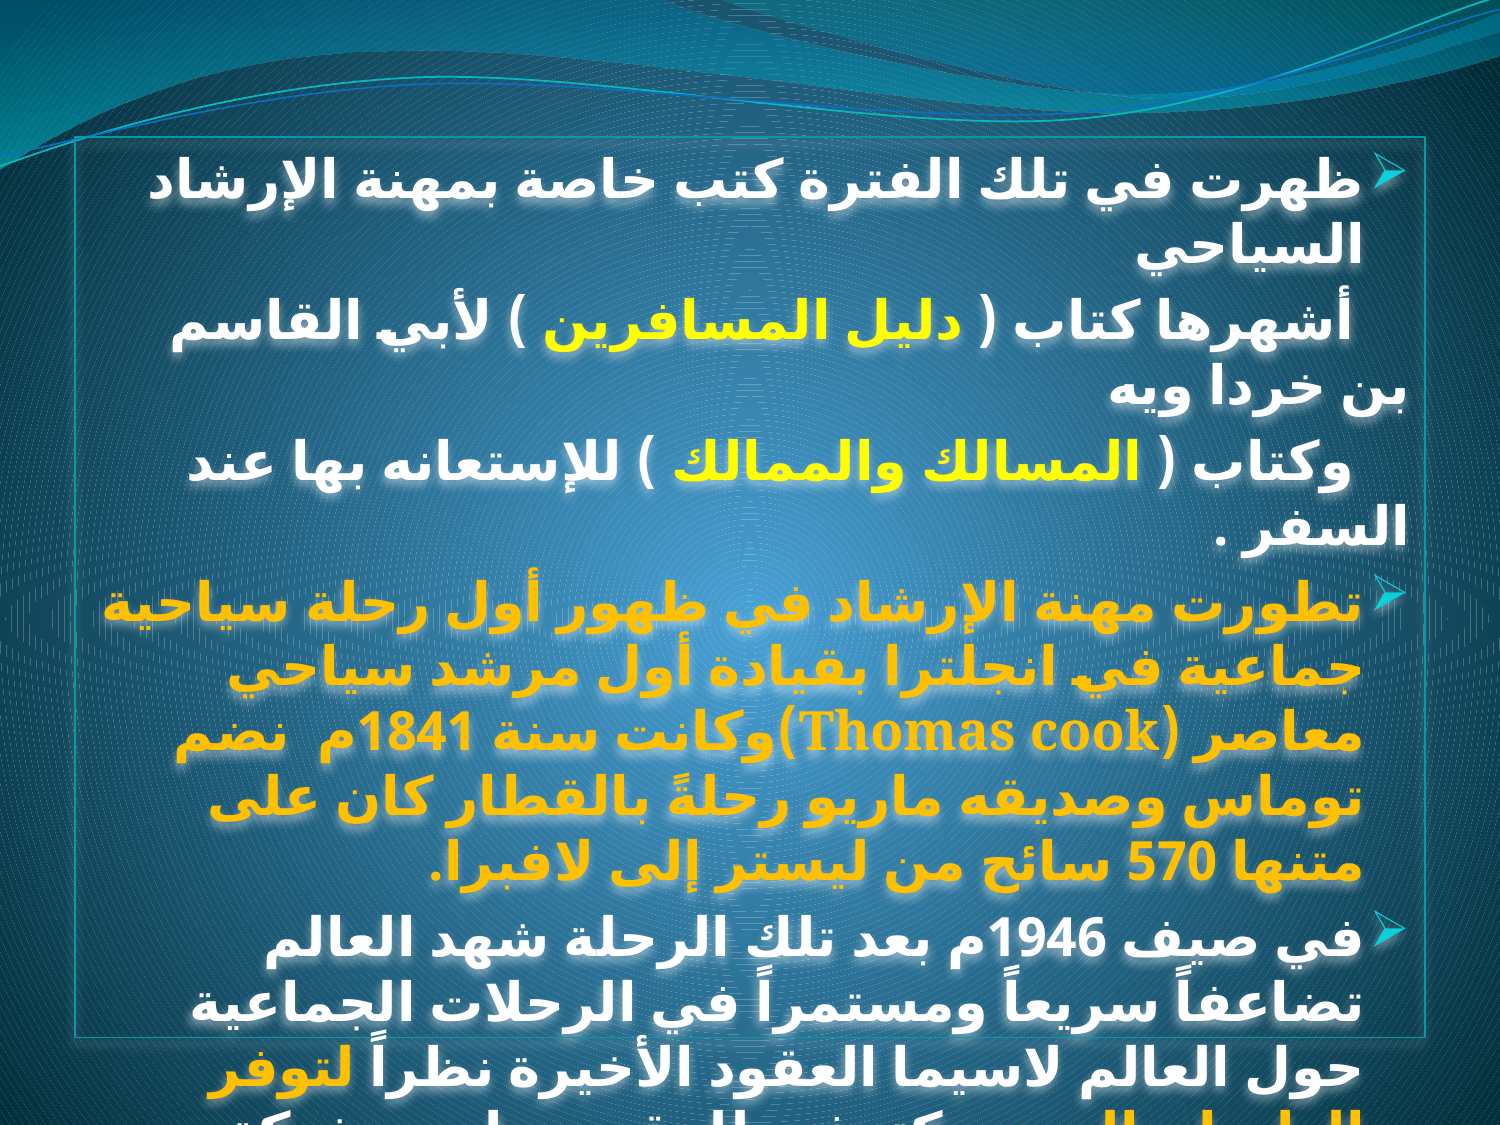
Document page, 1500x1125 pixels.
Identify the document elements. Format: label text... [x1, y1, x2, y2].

list ظهرت في تلك الفترة كتب خاصة بمهنة الإرشاد السياحي أشهرها كتاب ( دليل المسافرين ) لأبي القاسم بن خردا ويه وكتاب ( المسالك والممالك ) للإستعانه بها عند السفر . تطورت مهنة الإرشاد في ظهور أول رحلة سياحية جماعية في انجلترا بقيادة أول مرشد سياحي معاصر (Thomas cook)وكانت سنة 1841م نضم توماس وصديقه ماريو رحلةً بالقطار كان على متنها 570 سائح من ليستر إلى لافبرا. في صيف 1946م بعد تلك الرحلة شهد العالم تضاعفاً سريعاً ومستمراً في الرحلات الجماعية حول العالم لاسيما العقود الأخيرة نظراً لتوفر الطيران المدني كتوفير للوقت وظهور شبكة الإنترنت، وثورة المعلومات ساعدت في الحصول على المعلومات عن أي مكان في العالم فأصبح المرشد السياحي أهم عناصر الرحلة الجماعية. [74, 136, 1426, 1038]
